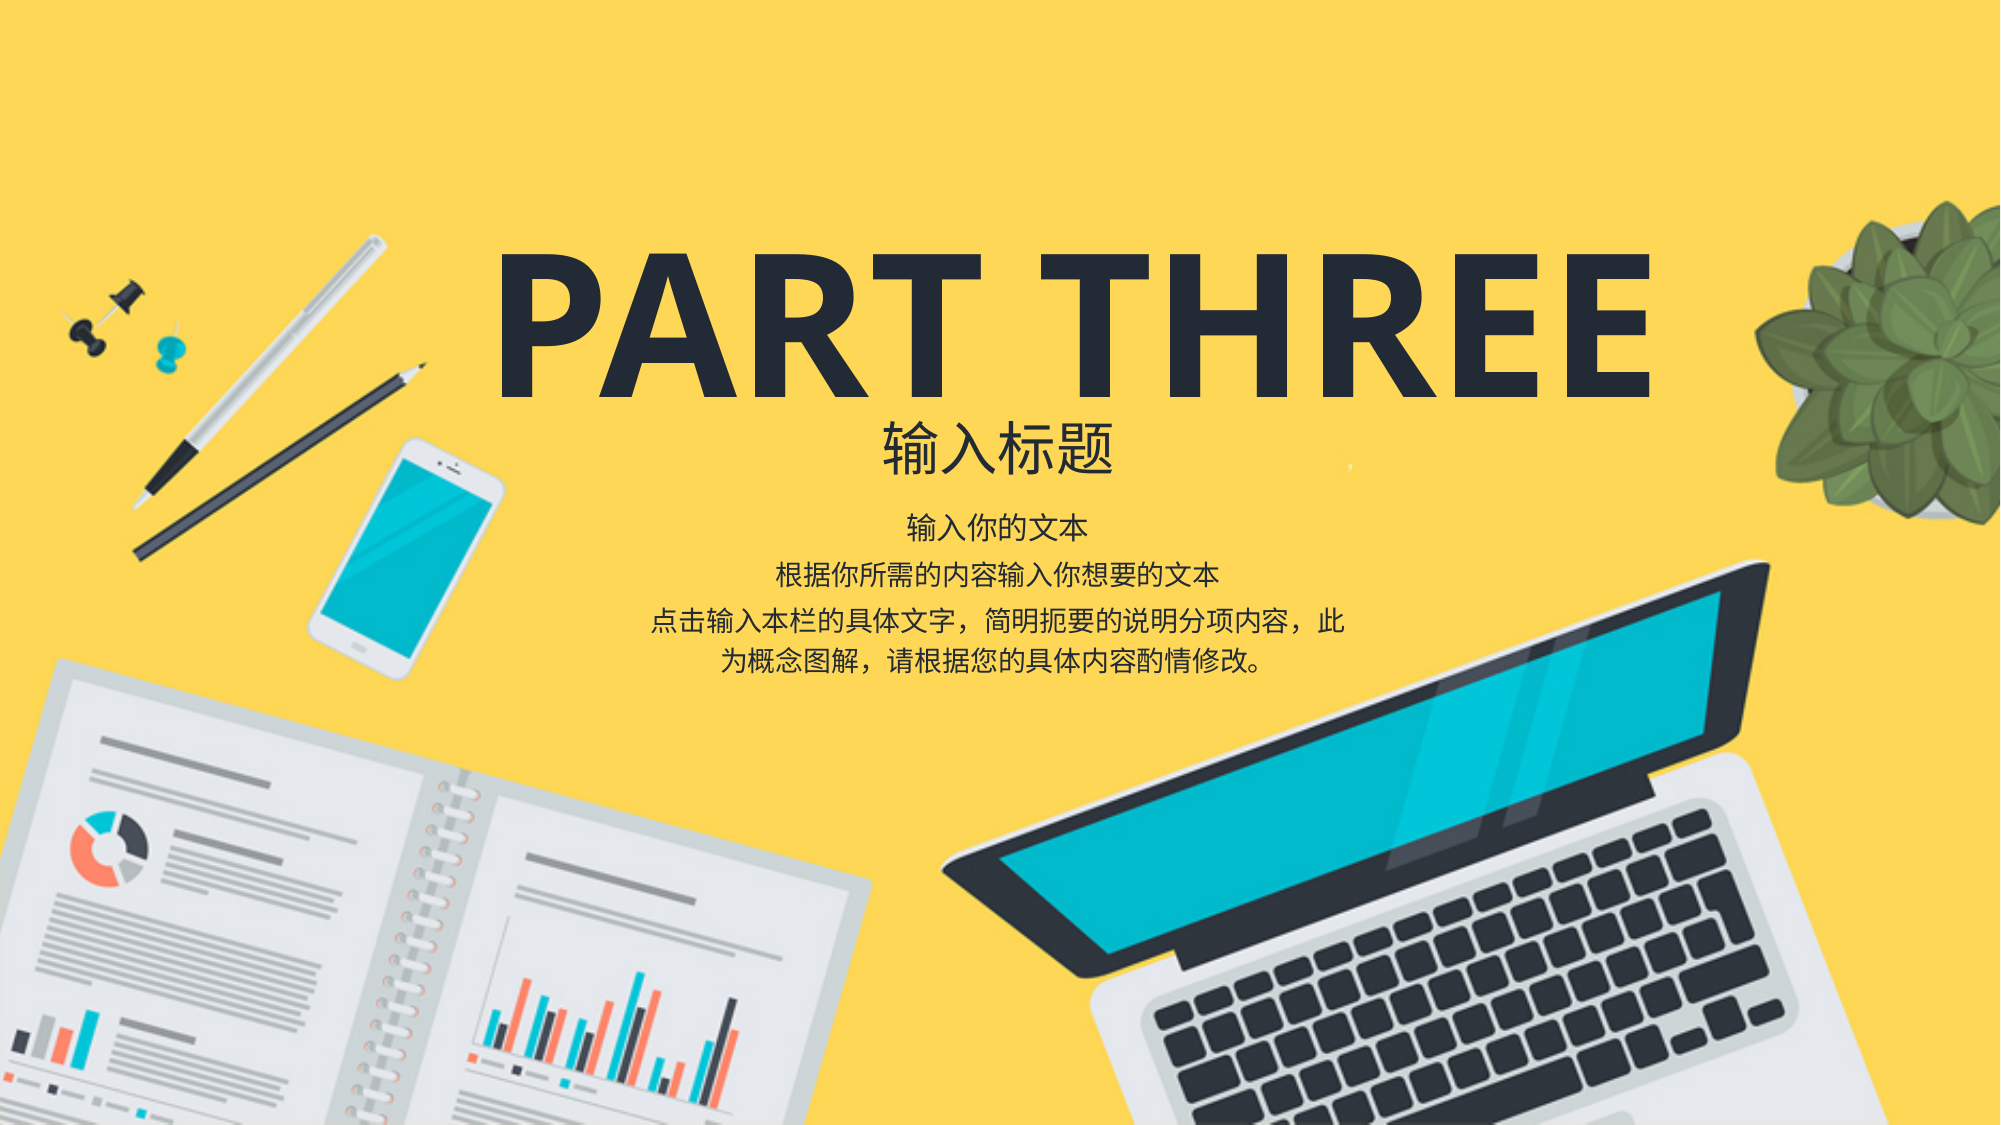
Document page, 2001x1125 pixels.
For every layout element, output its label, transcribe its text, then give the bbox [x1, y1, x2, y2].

text_box 输入标题 [565, 404, 1430, 489]
text_box 输入你的文本 根据你所需的内容输入你想要的文本 点击输入本栏的具体文字，简明扼要的说明分项内容，此为概念图解，请根据您的具体内容酌情修改。 [620, 490, 1376, 689]
text_box PART THREE [365, 189, 1833, 445]
picture [0, 0, 2001, 1125]
